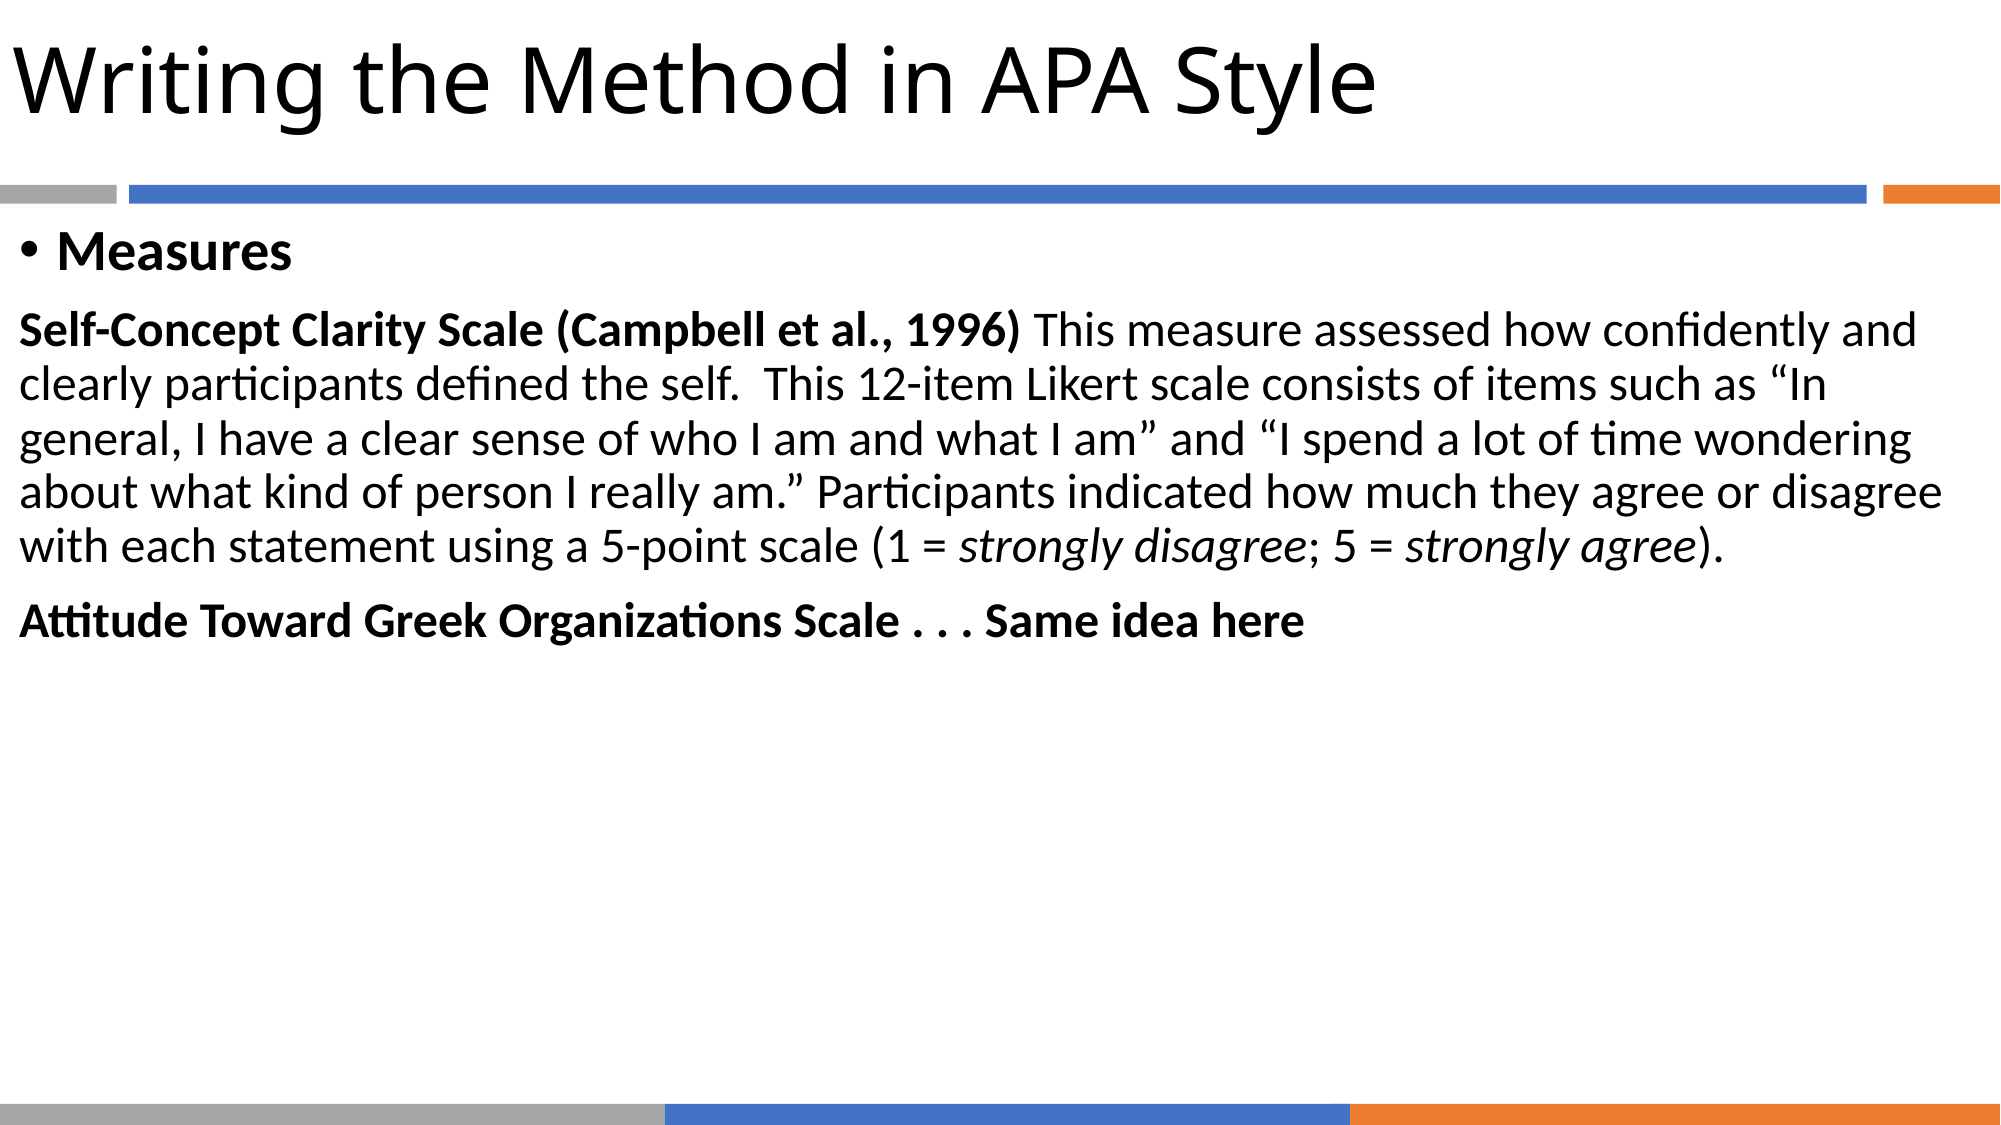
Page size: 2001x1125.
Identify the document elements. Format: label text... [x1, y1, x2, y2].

title Writing the Method in APA Style [0, 0, 1996, 168]
list Measures Self-Concept Clarity Scale (Campbell et al., 1996) This measure assessed how confidently and clearly participants defined the self. This 12-item Likert scale consists of items such as “In general, I have a clear sense of who I am and what I am” and “I spend a lot of time wondering about what kind of person I really am.” Participants indicated how much they agree or disagree with each statement using a 5-point scale (1 = strongly disagree; 5 = strongly agree). Attitude Toward Greek Organizations Scale . . . Same idea here [4, 212, 2000, 1088]
